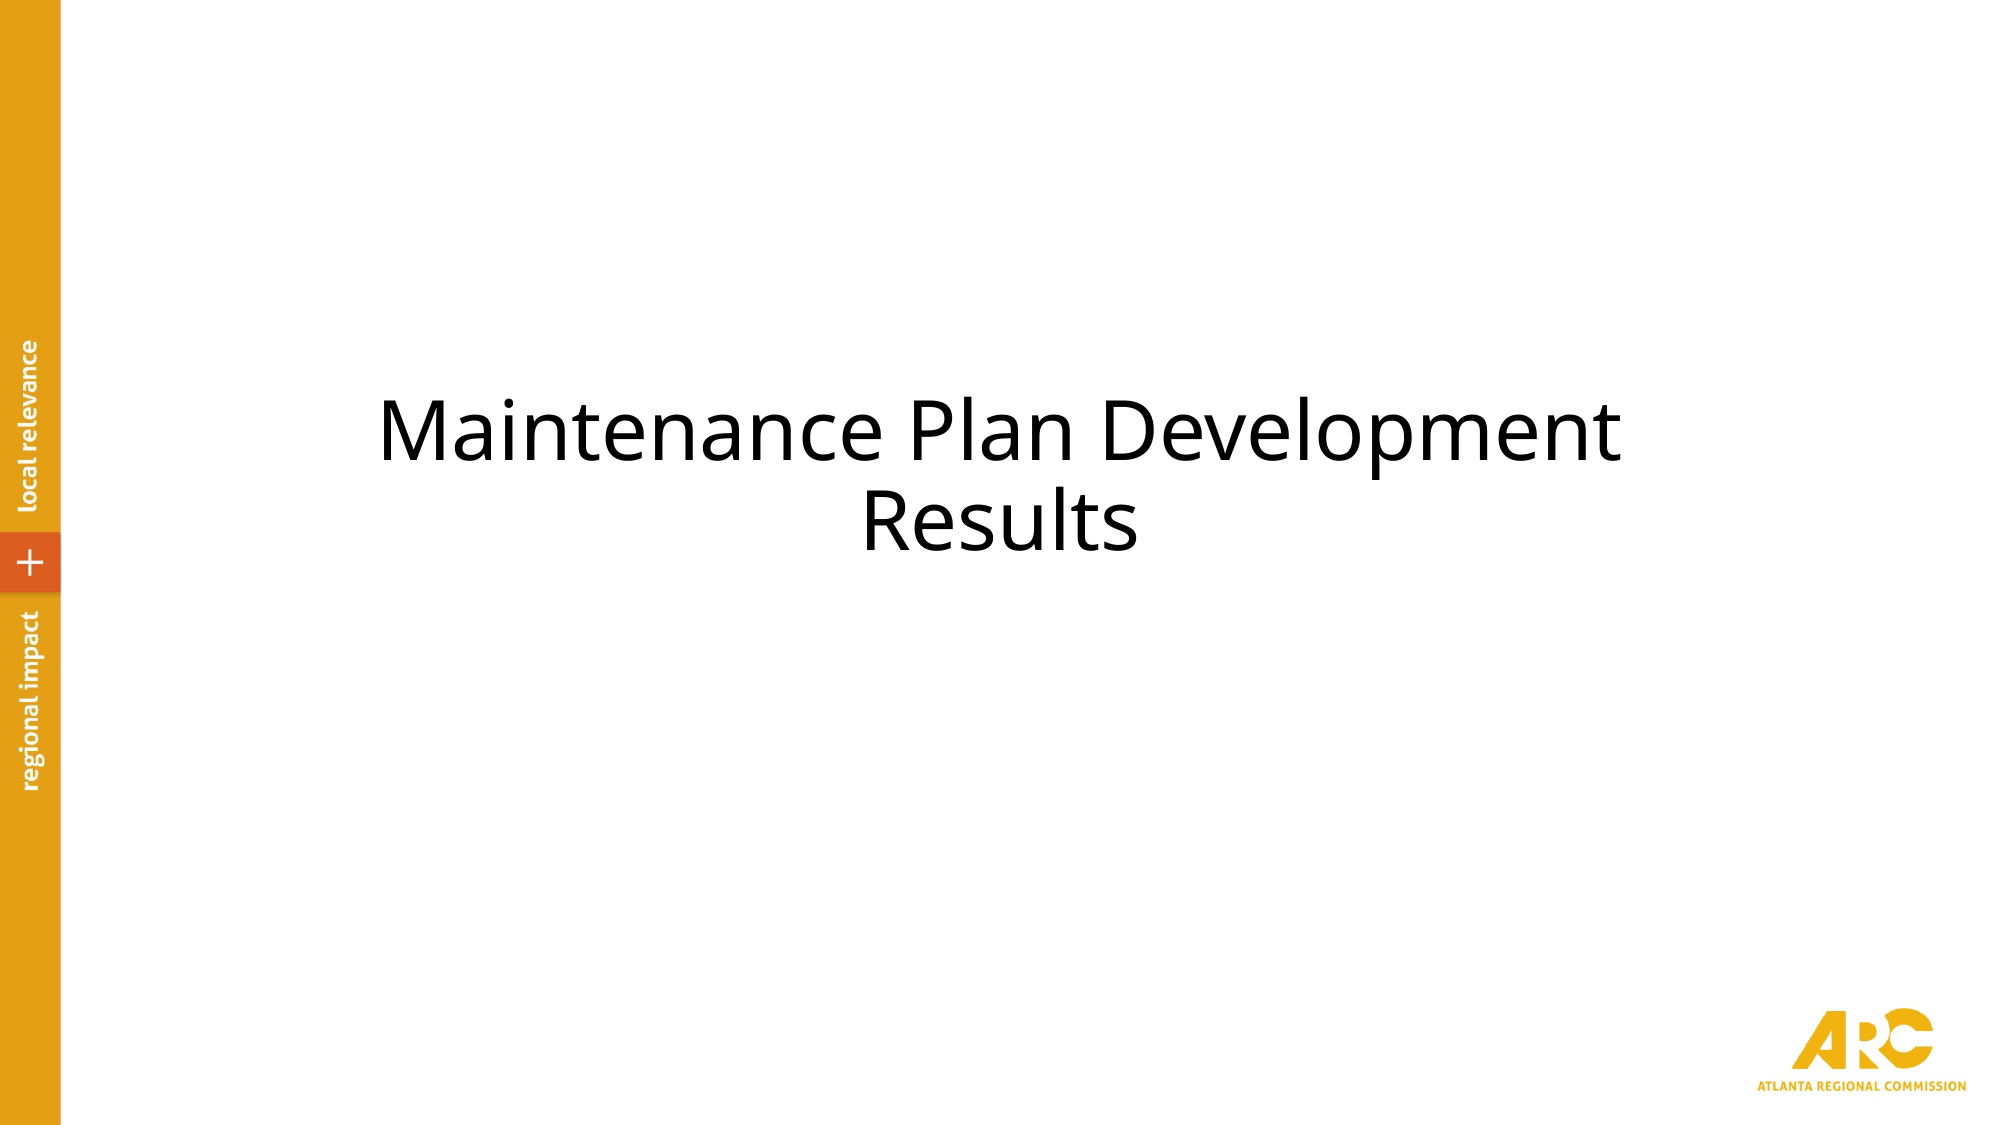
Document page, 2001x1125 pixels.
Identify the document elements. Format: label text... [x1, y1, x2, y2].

title Maintenance Plan Development Results [249, 184, 1750, 576]
picture [1749, 1000, 1975, 1104]
picture [0, 0, 62, 1125]
